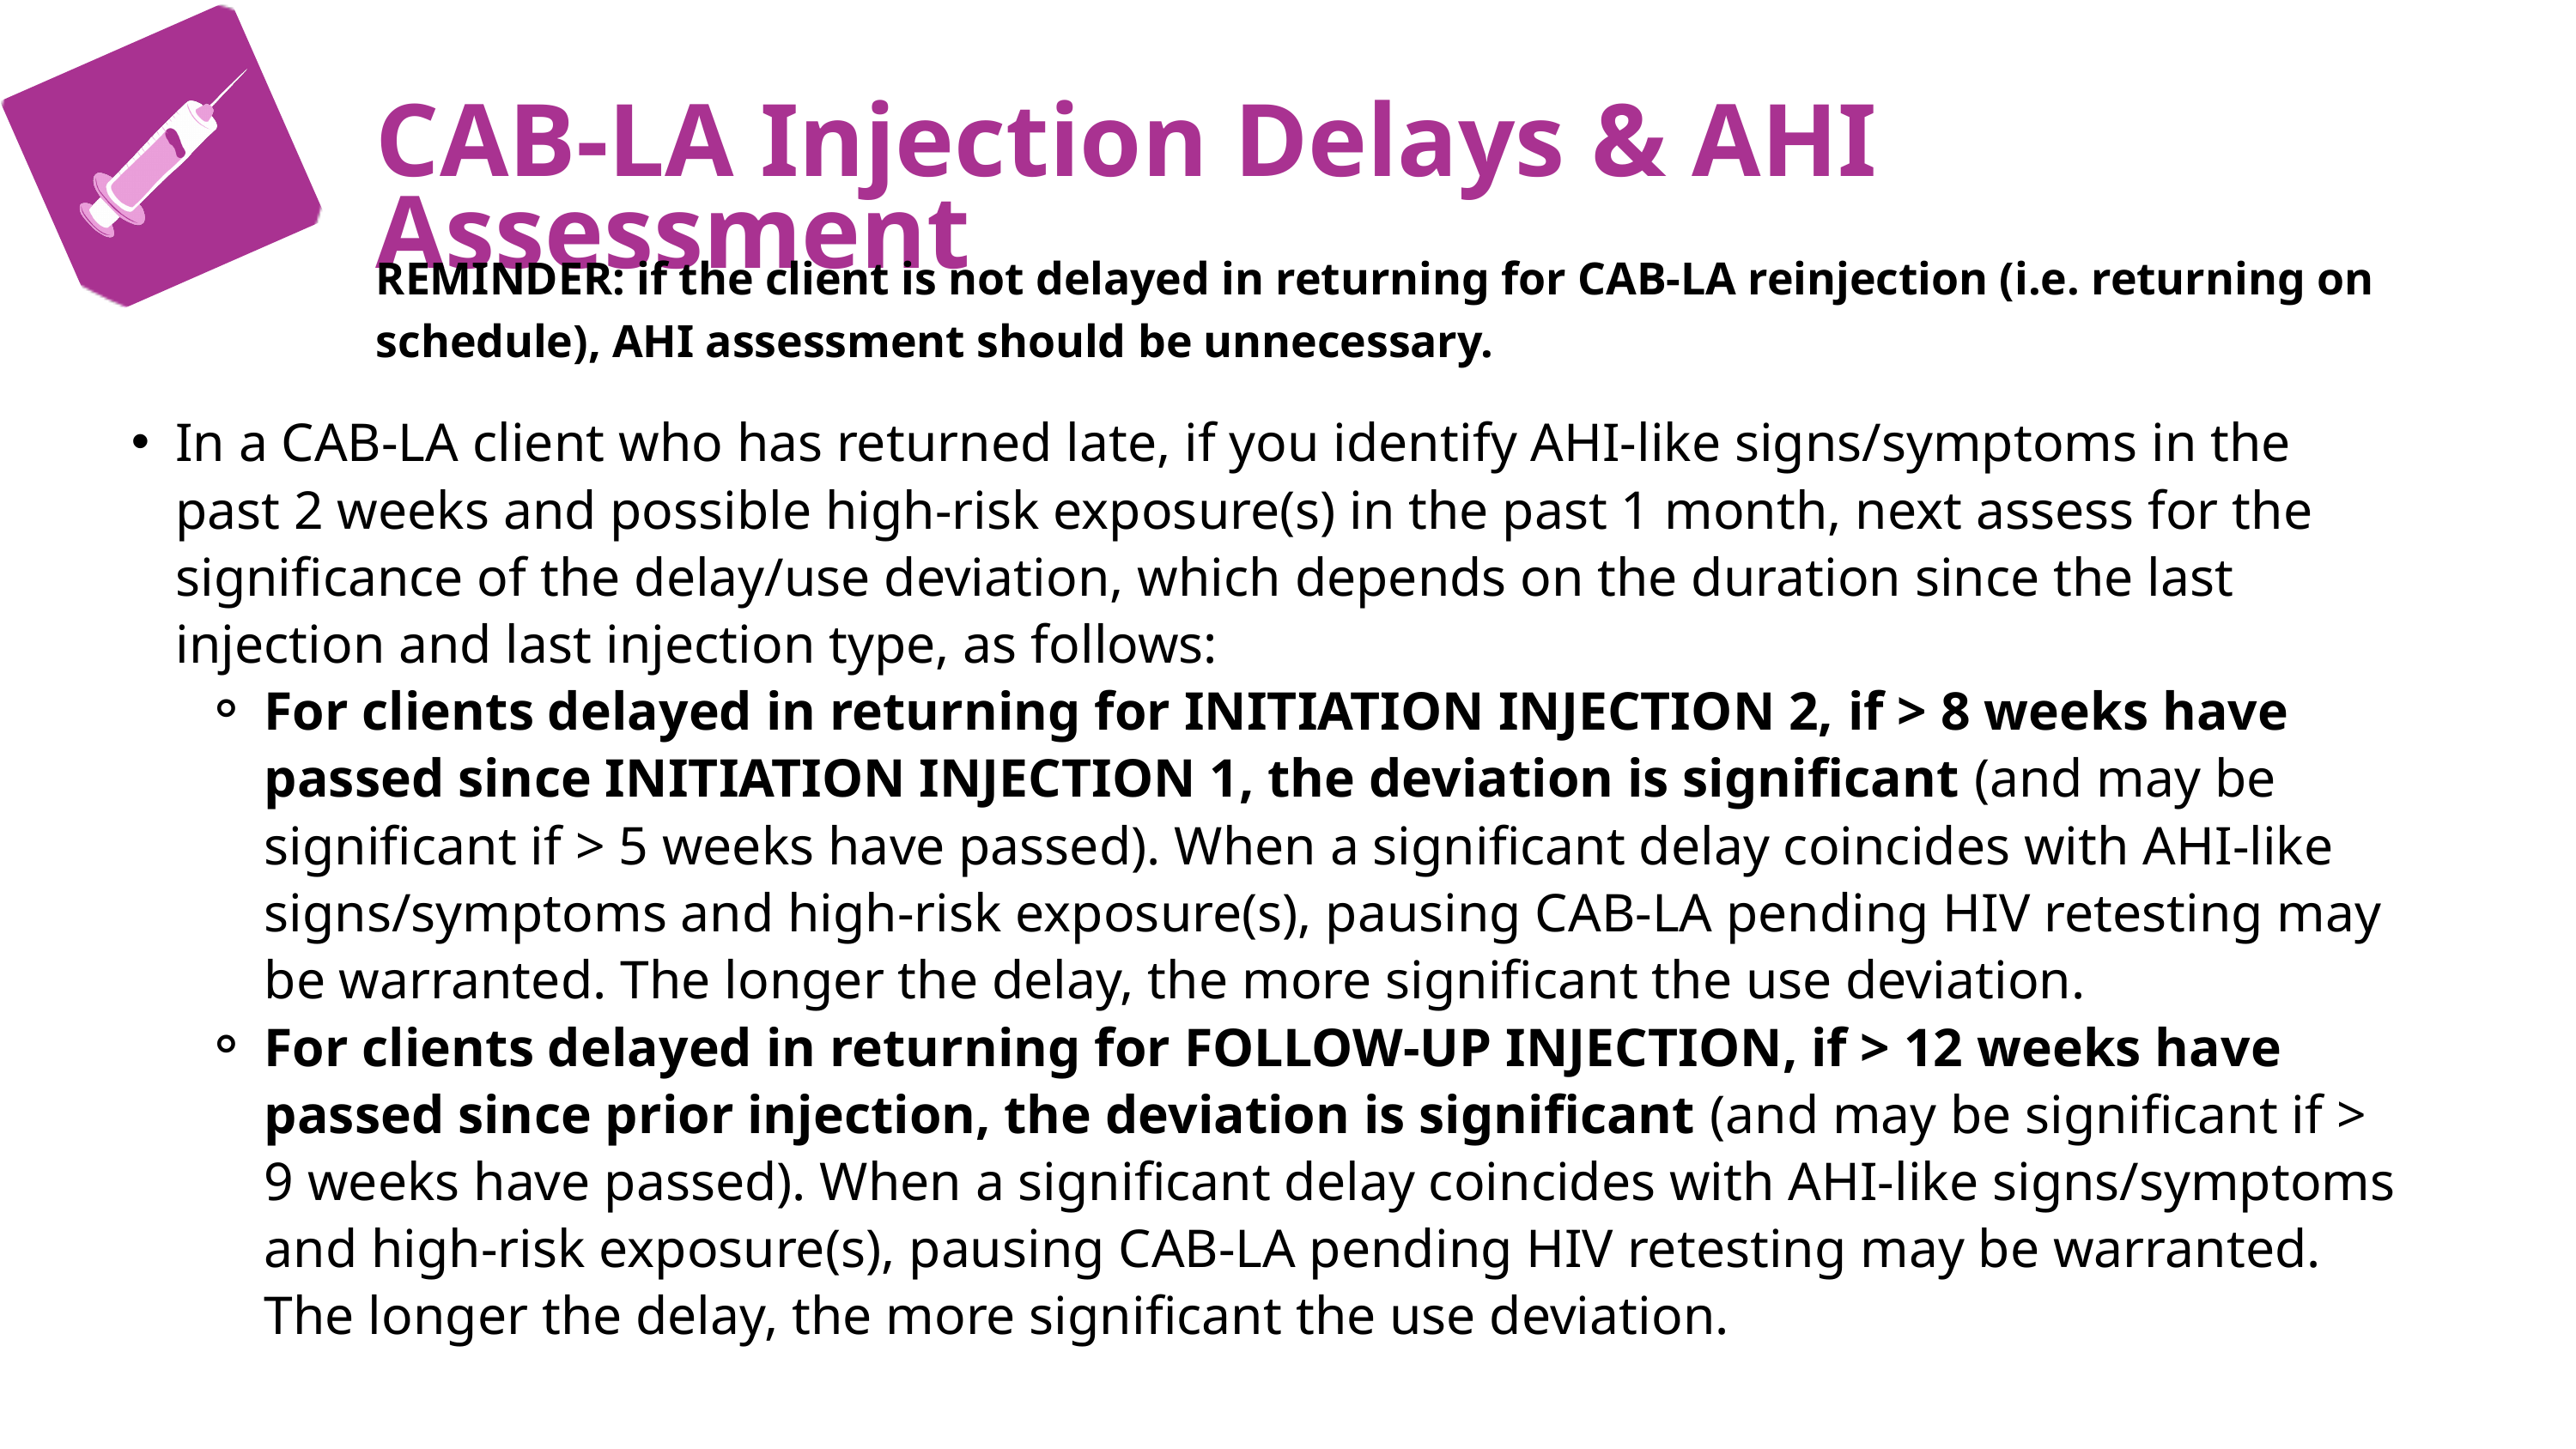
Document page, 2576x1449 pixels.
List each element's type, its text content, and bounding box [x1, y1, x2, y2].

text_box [0, 0, 327, 321]
text_box REMINDER: if the client is not delayed in returning for CAB-LA reinjection (i.e. returning on schedule), AHI assessment should be unnecessary. [375, 241, 2432, 367]
text_box CAB-LA Injection Delays & AHI Assessment [375, 104, 2201, 241]
text_box In a CAB-LA client who has returned late, if you identify AHI-like signs/symptoms in the past 2 weeks and possible high-risk exposure(s) in the past 1 month, next assess for the significance of the delay/use deviation, which depends on the duration since the last injection and last injection type, as follows: For clients delayed in returning for INITIATION INJECTION 2, if > 8 weeks have passed since INITIATION INJECTION 1, the deviation is significant (and may be significant if > 5 weeks have passed). When a significant delay coincides with AHI-like signs/symptoms and high-risk exposure(s), pausing CAB-LA pending HIV retesting may be warranted. The longer the delay, the more significant the use deviation. For clients delayed in returning for FOLLOW-UP INJECTION, if > 12 weeks have passed since prior injection, the deviation is significant (and may be significant if > 9 weeks have passed). When a significant delay coincides with AHI-like signs/symptoms and high-risk exposure(s), pausing CAB-LA pending HIV retesting may be warranted. The longer the delay, the more significant the use deviation. [87, 404, 2408, 1346]
